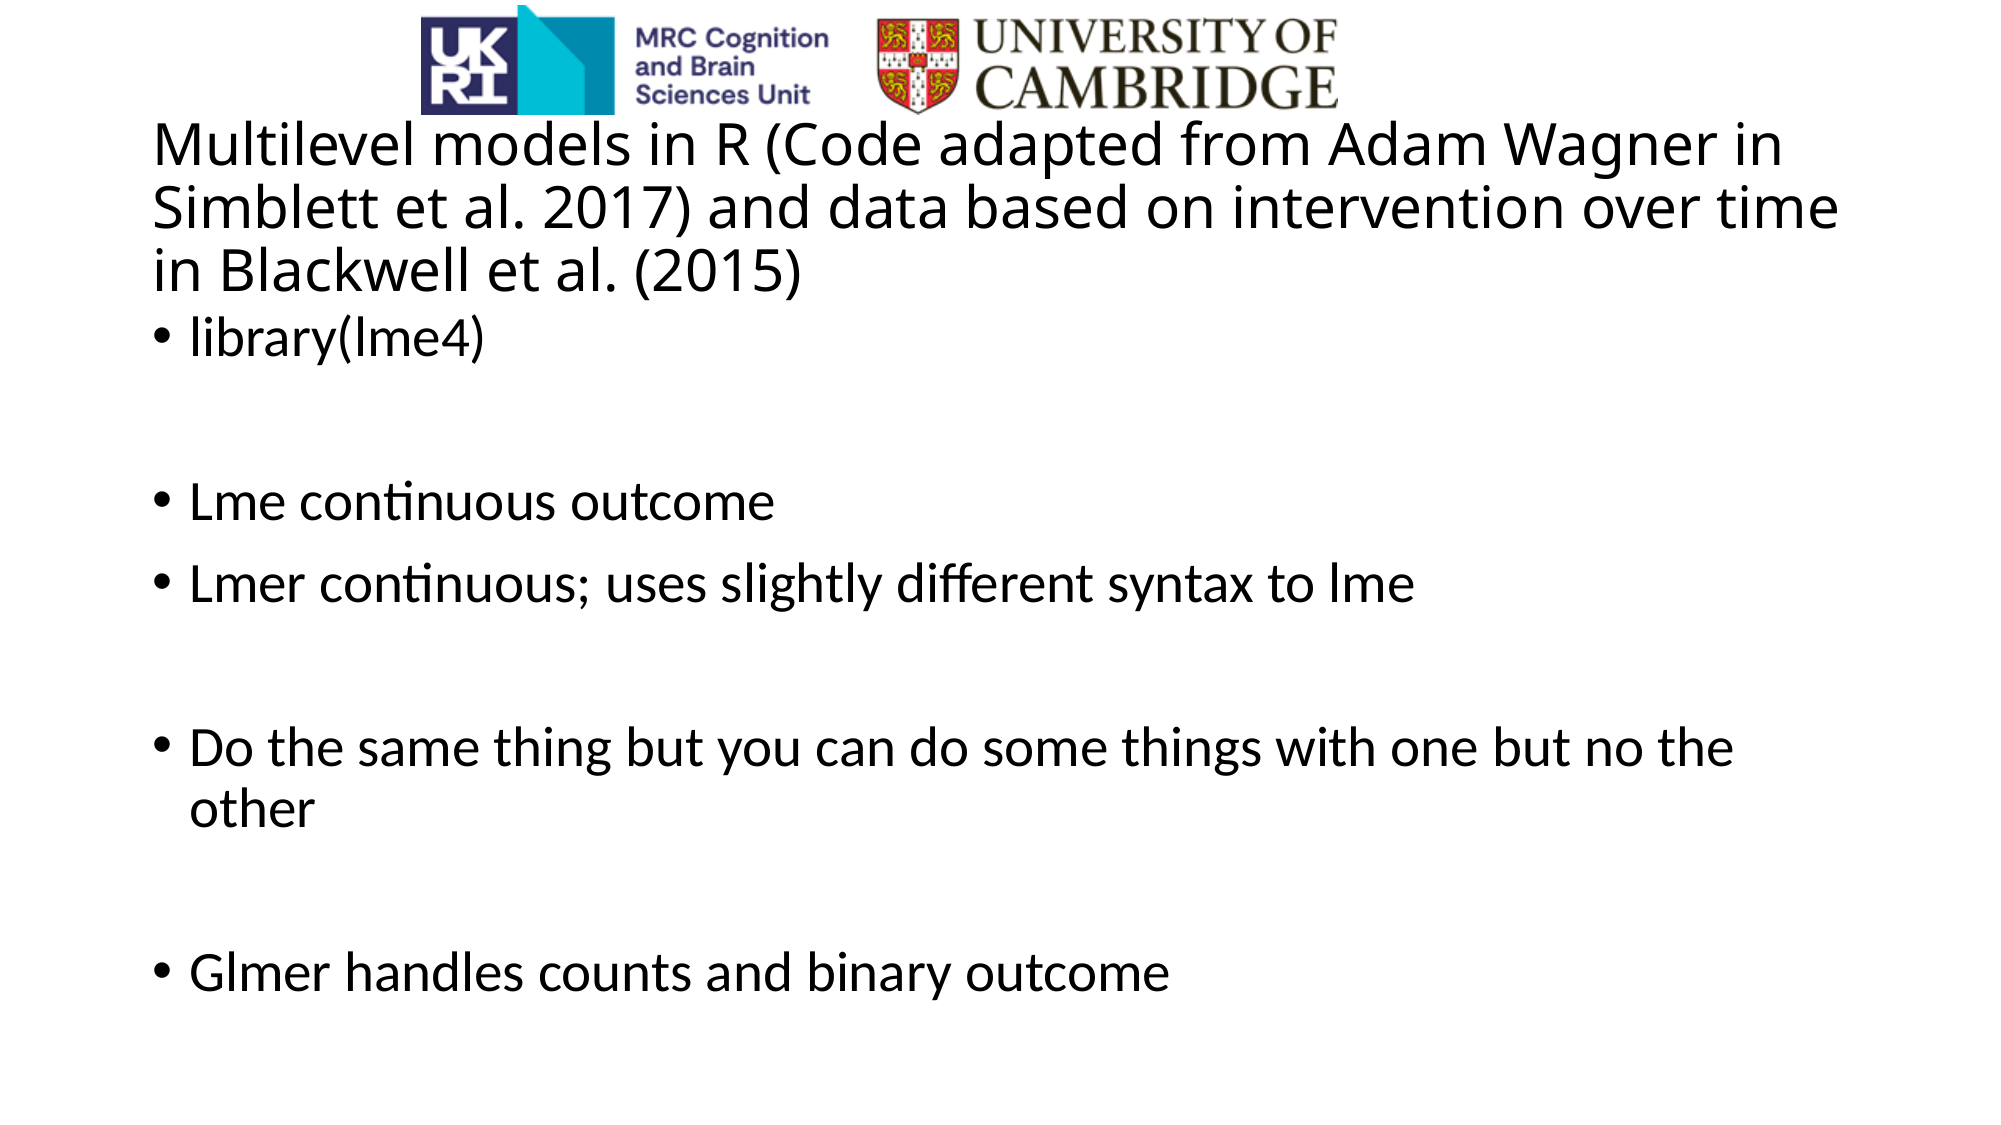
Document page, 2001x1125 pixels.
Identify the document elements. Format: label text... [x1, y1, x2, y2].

picture [421, 5, 1338, 100]
list library(lme4) Lme continuous outcome Lmer continuous; uses slightly different syntax to lme Do the same thing but you can do some things with one but no the other Glmer handles counts and binary outcome [137, 299, 1863, 1014]
title Multilevel models in R (Code adapted from Adam Wagner in Simblett et al. 2017) and data based on intervention over time in Blackwell et al. (2015) [137, 100, 1863, 299]
